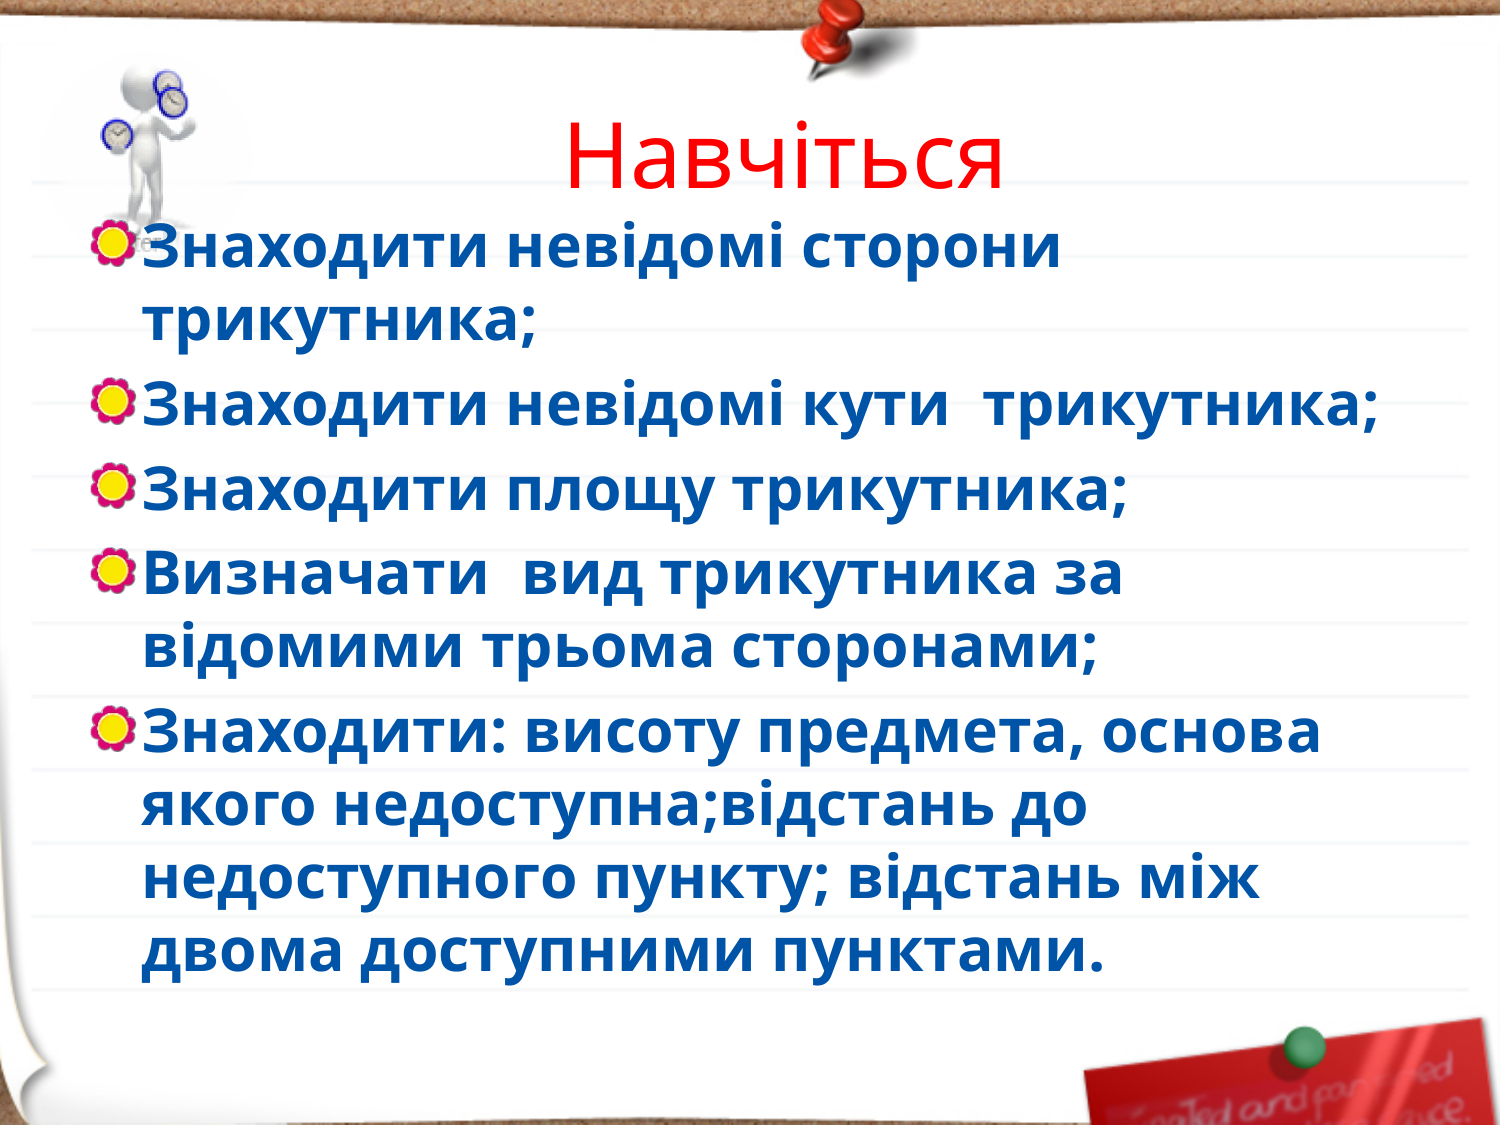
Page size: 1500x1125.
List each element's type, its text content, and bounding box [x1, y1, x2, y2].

list Знаходити невідомі сторони трикутника; Знаходити невідомі кути трикутника; Знаходити площу трикутника; Визначати вид трикутника за відомими трьома сторонами; Знаходити: висоту предмета, основа якого недоступна;відстань до недоступного пункту; відстань між двома доступними пунктами. [75, 199, 1425, 1005]
title Навчіться [375, 58, 1219, 199]
picture [0, 0, 1500, 1125]
